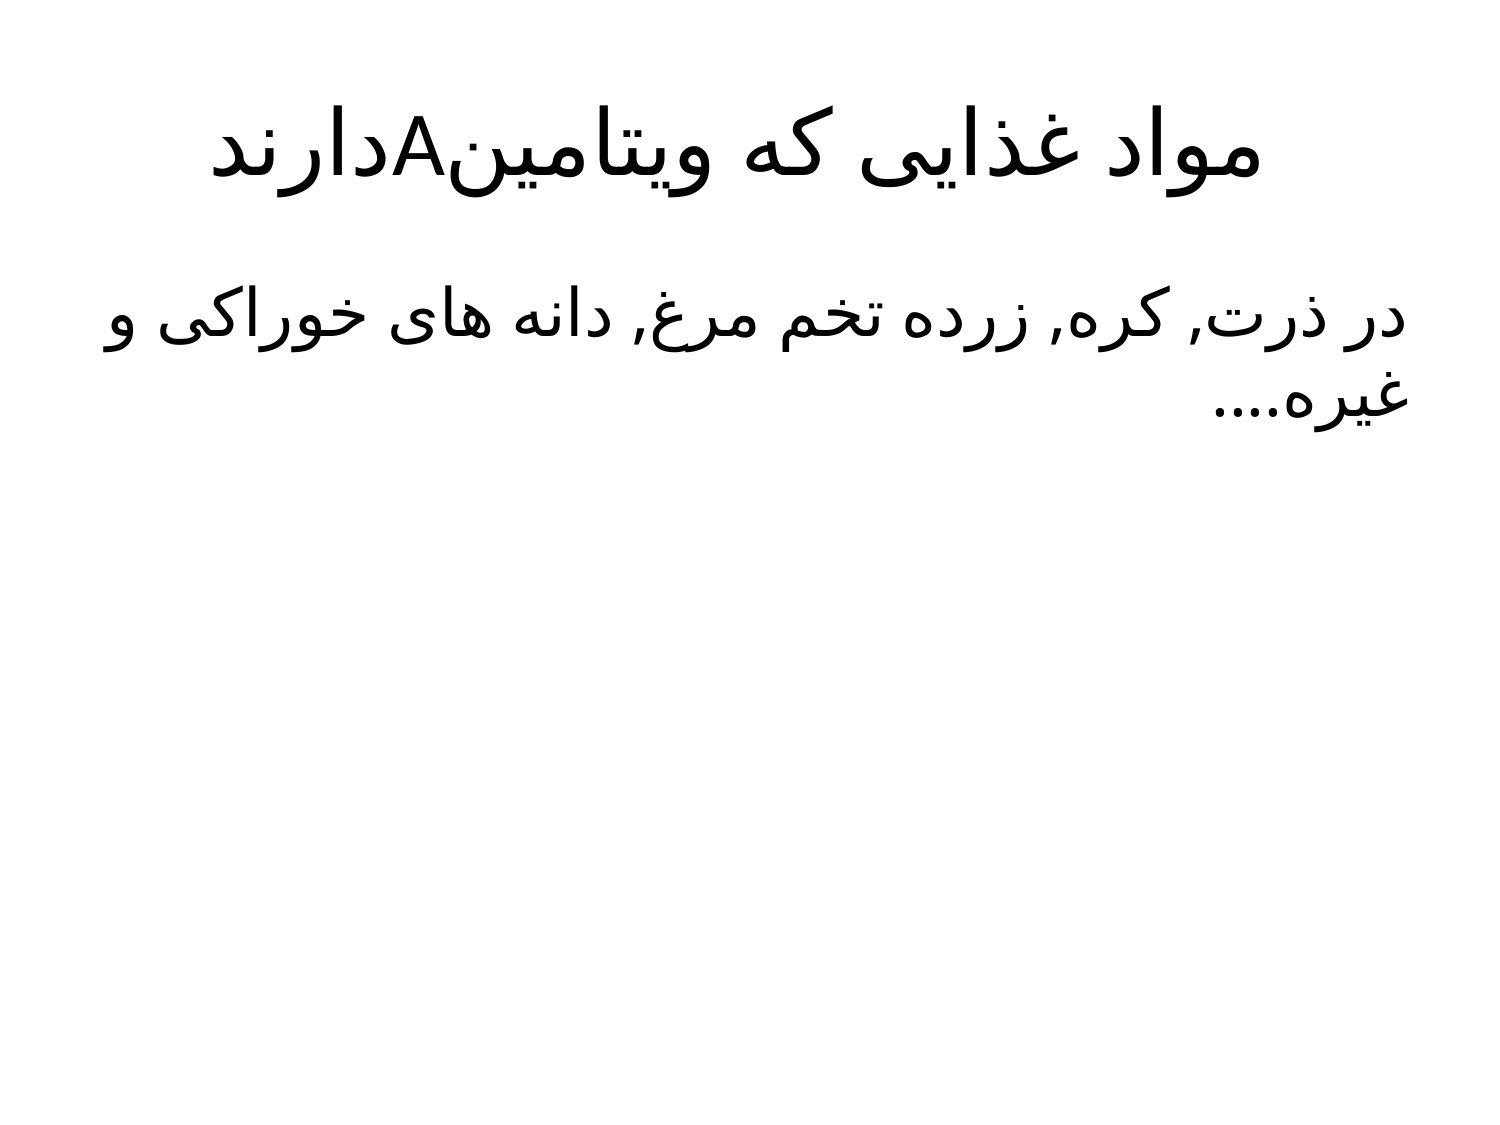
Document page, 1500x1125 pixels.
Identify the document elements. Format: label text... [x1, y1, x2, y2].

list در ذرت, کره, زرده تخم مرغ, دانه های خوراکی و غیره.... [75, 262, 1425, 1005]
title دارندAمواد غذایی که ویتامین [75, 45, 1425, 233]
